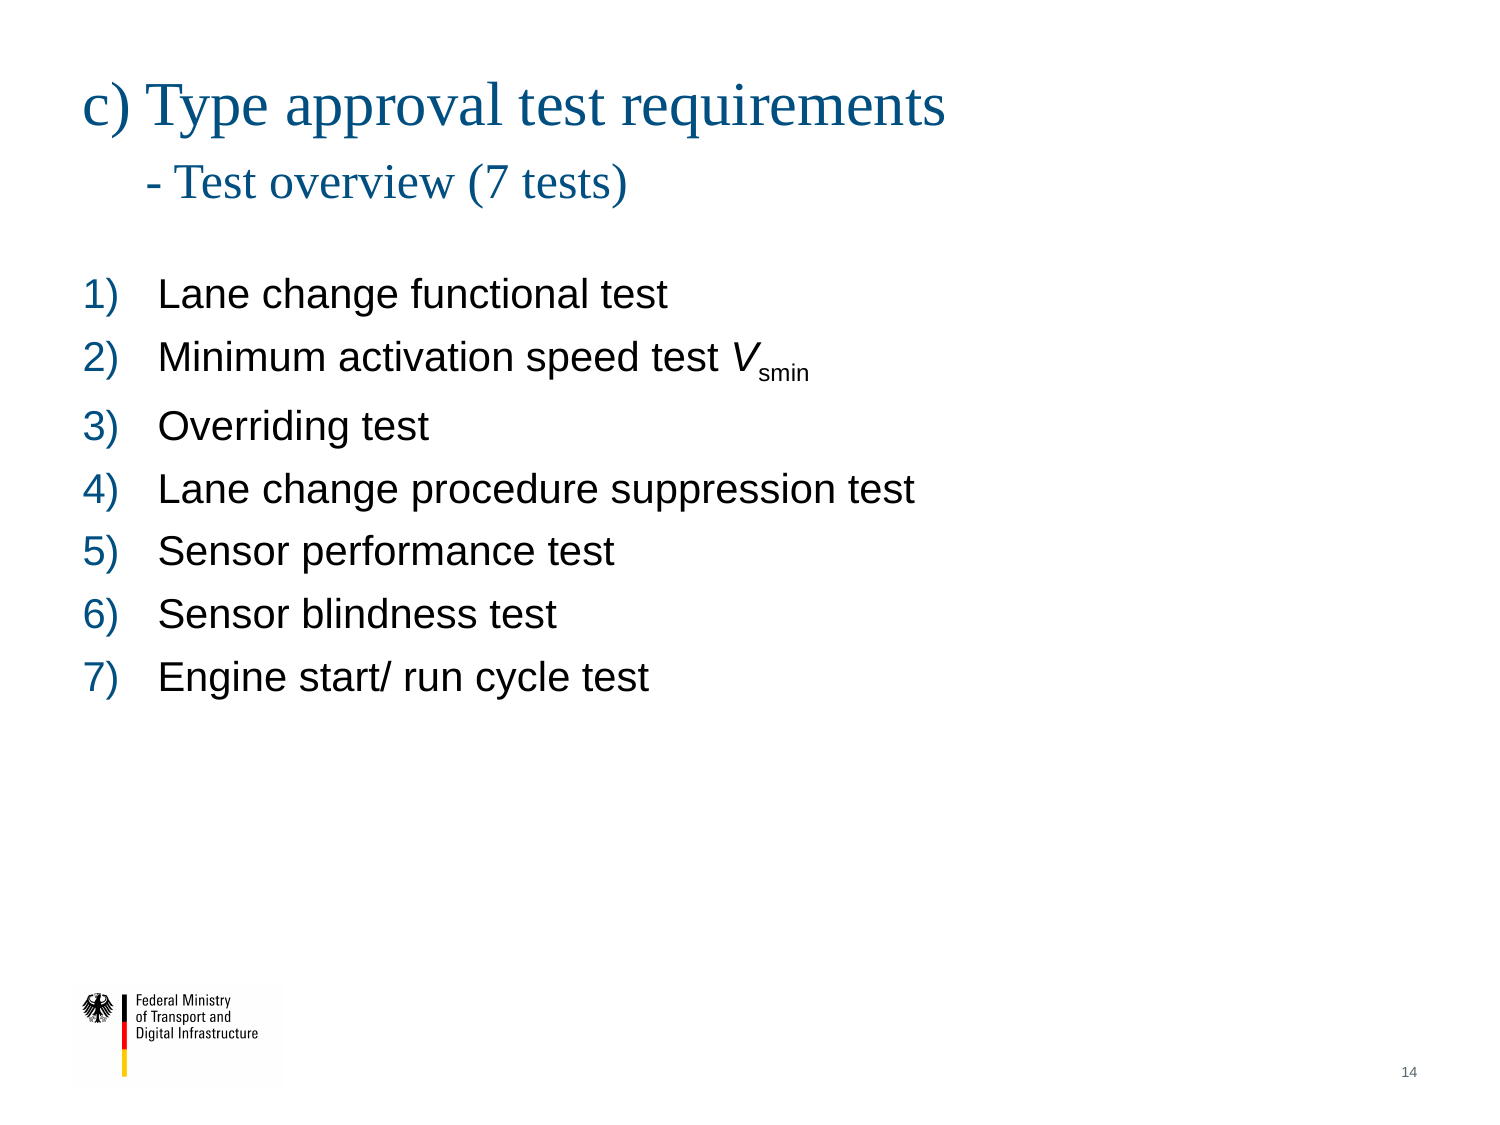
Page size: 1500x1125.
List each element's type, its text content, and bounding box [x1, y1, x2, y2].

title c) Type approval test requirements - Test overview (7 tests) [82, 66, 1270, 267]
slide_number 14 [1382, 1051, 1418, 1083]
picture [73, 983, 283, 1088]
list Lane change functional test Minimum activation speed test Vsmin Overriding test Lane change procedure suppression test Sensor performance test Sensor blindness test Engine start/ run cycle test [82, 267, 1418, 941]
